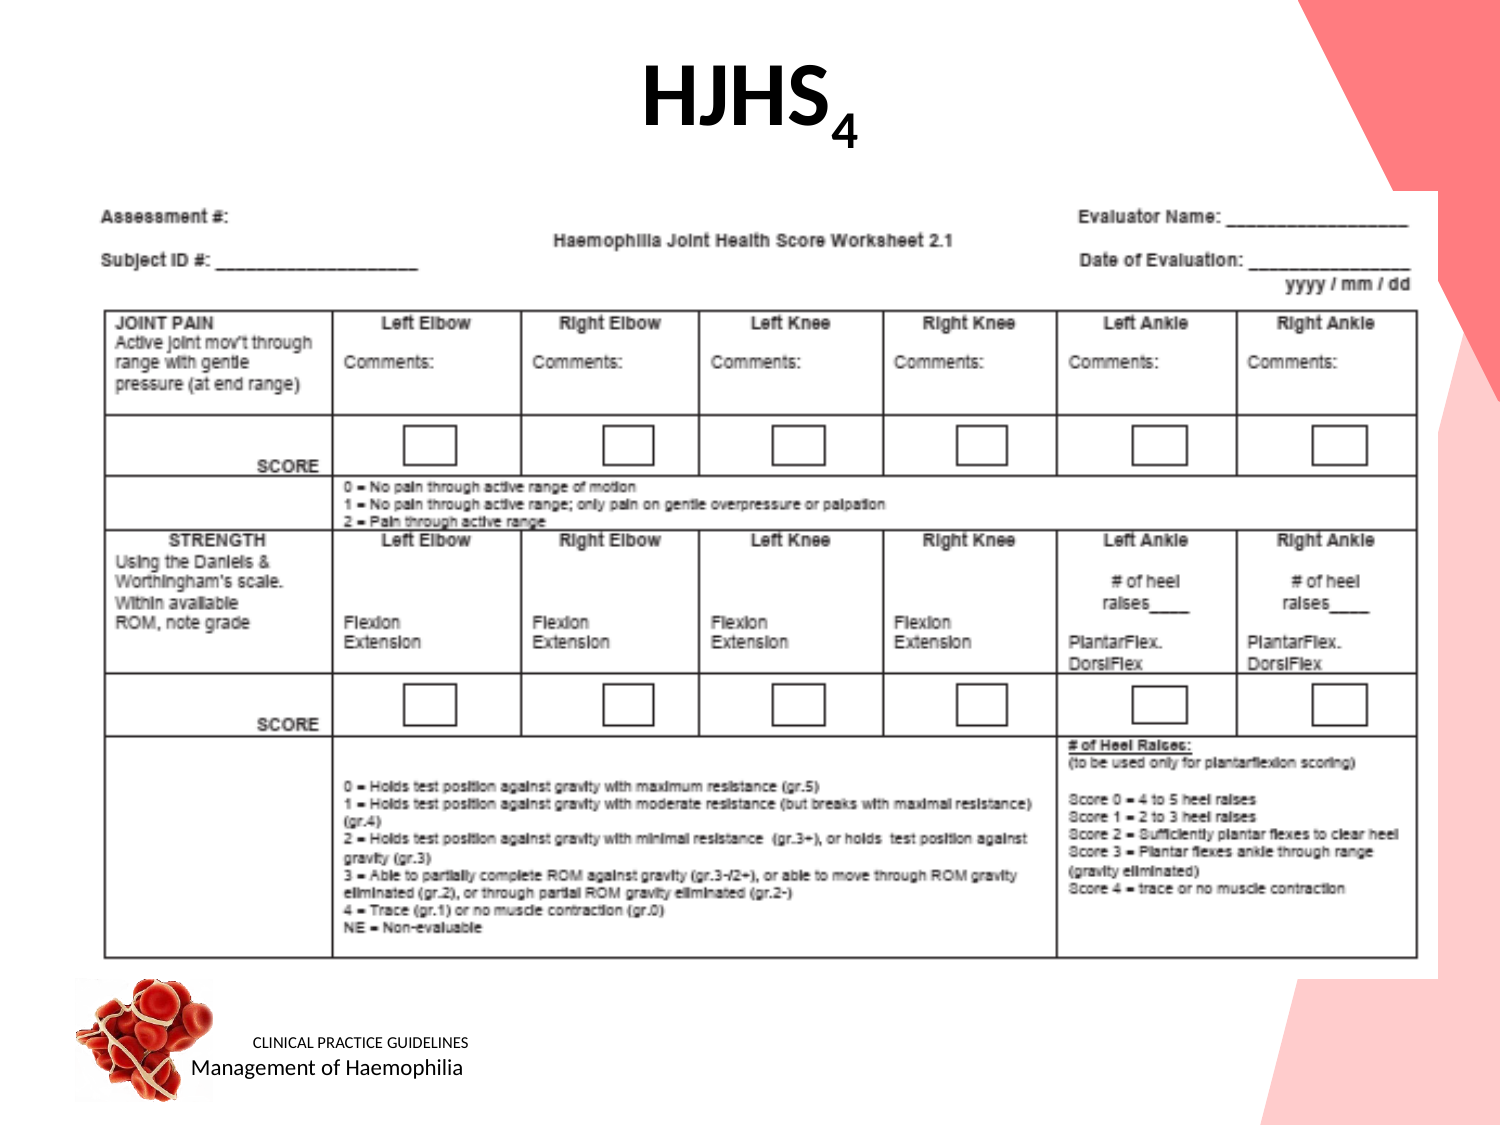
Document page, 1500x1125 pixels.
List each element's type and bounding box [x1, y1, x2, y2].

picture [87, 191, 1438, 979]
text_box [74, 0, 1500, 1125]
